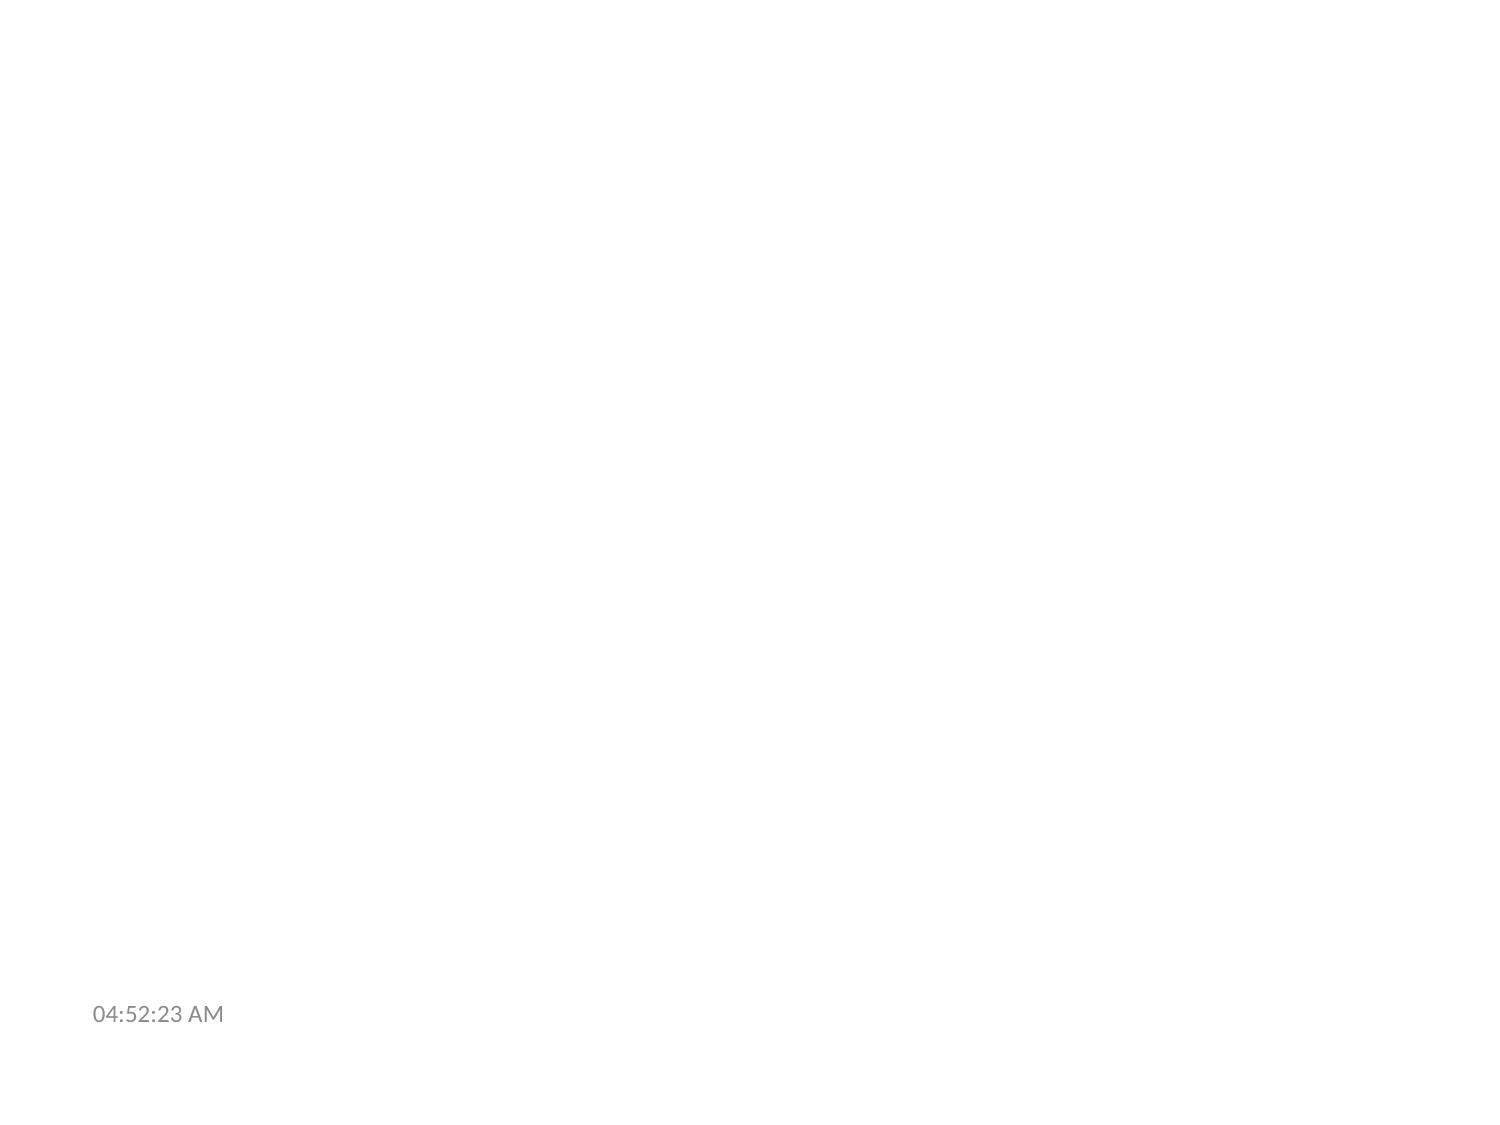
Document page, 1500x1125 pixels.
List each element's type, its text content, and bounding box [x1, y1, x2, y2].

text_box 3:35:09 PM [77, 982, 428, 1043]
